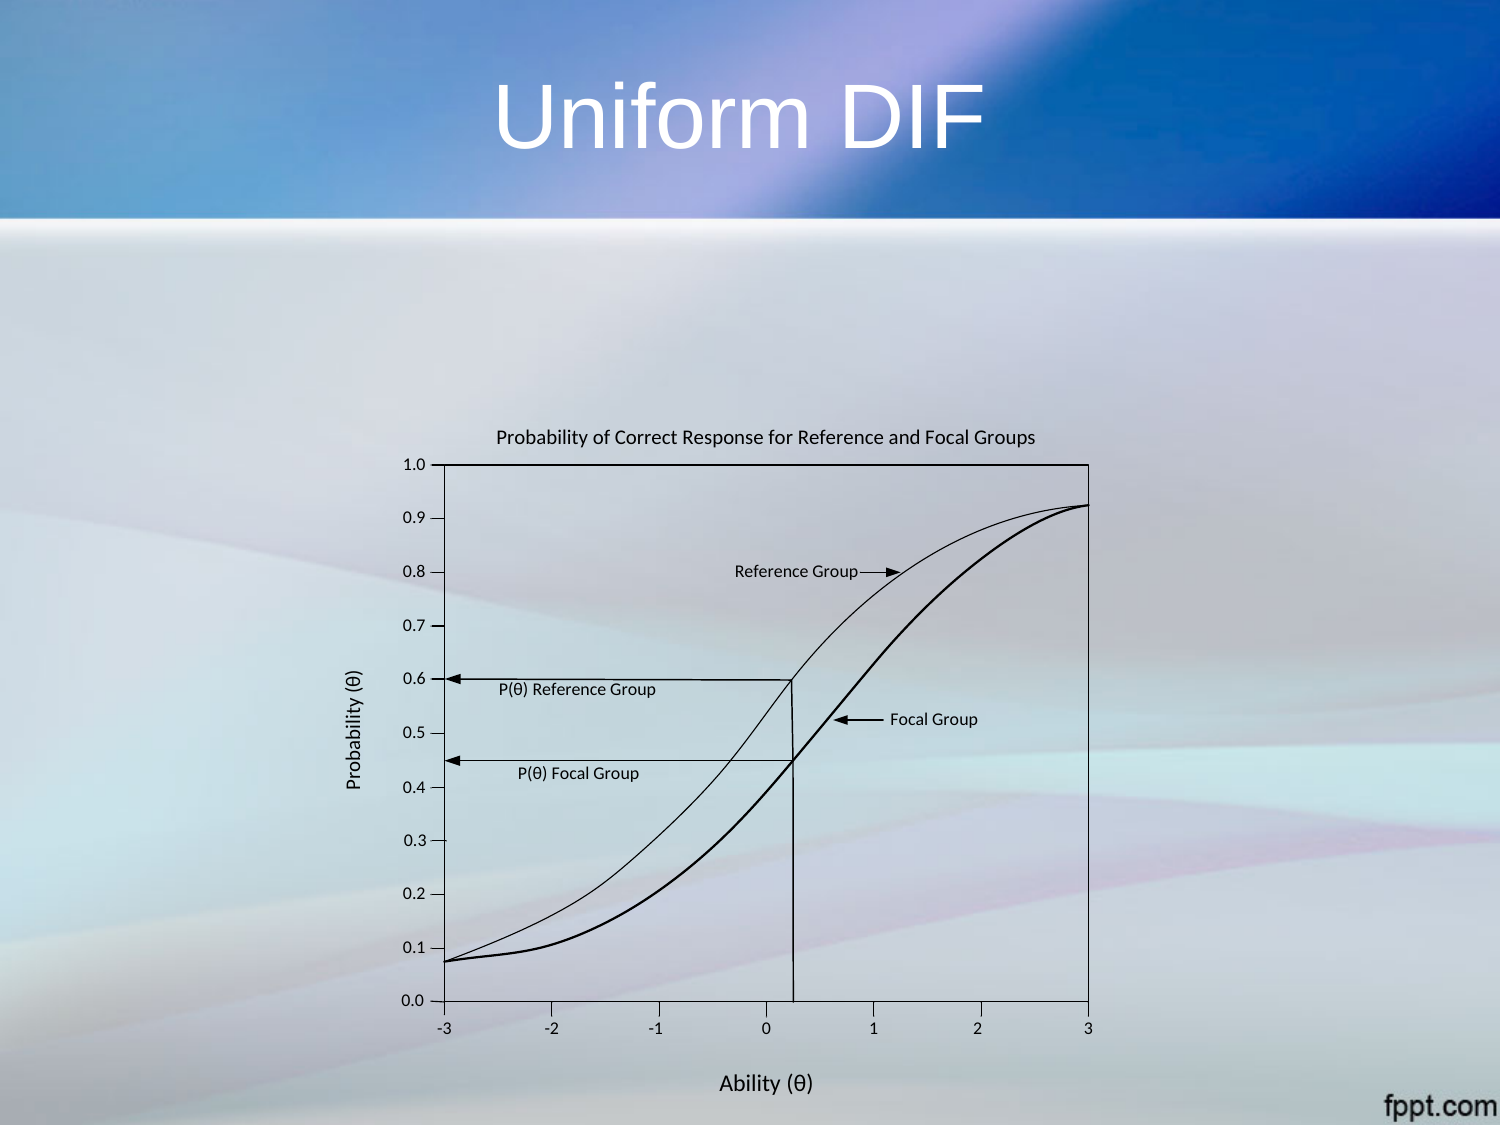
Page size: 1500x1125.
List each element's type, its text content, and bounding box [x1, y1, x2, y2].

picture [0, 0, 1500, 1125]
title Uniform DIF [64, 31, 1415, 192]
